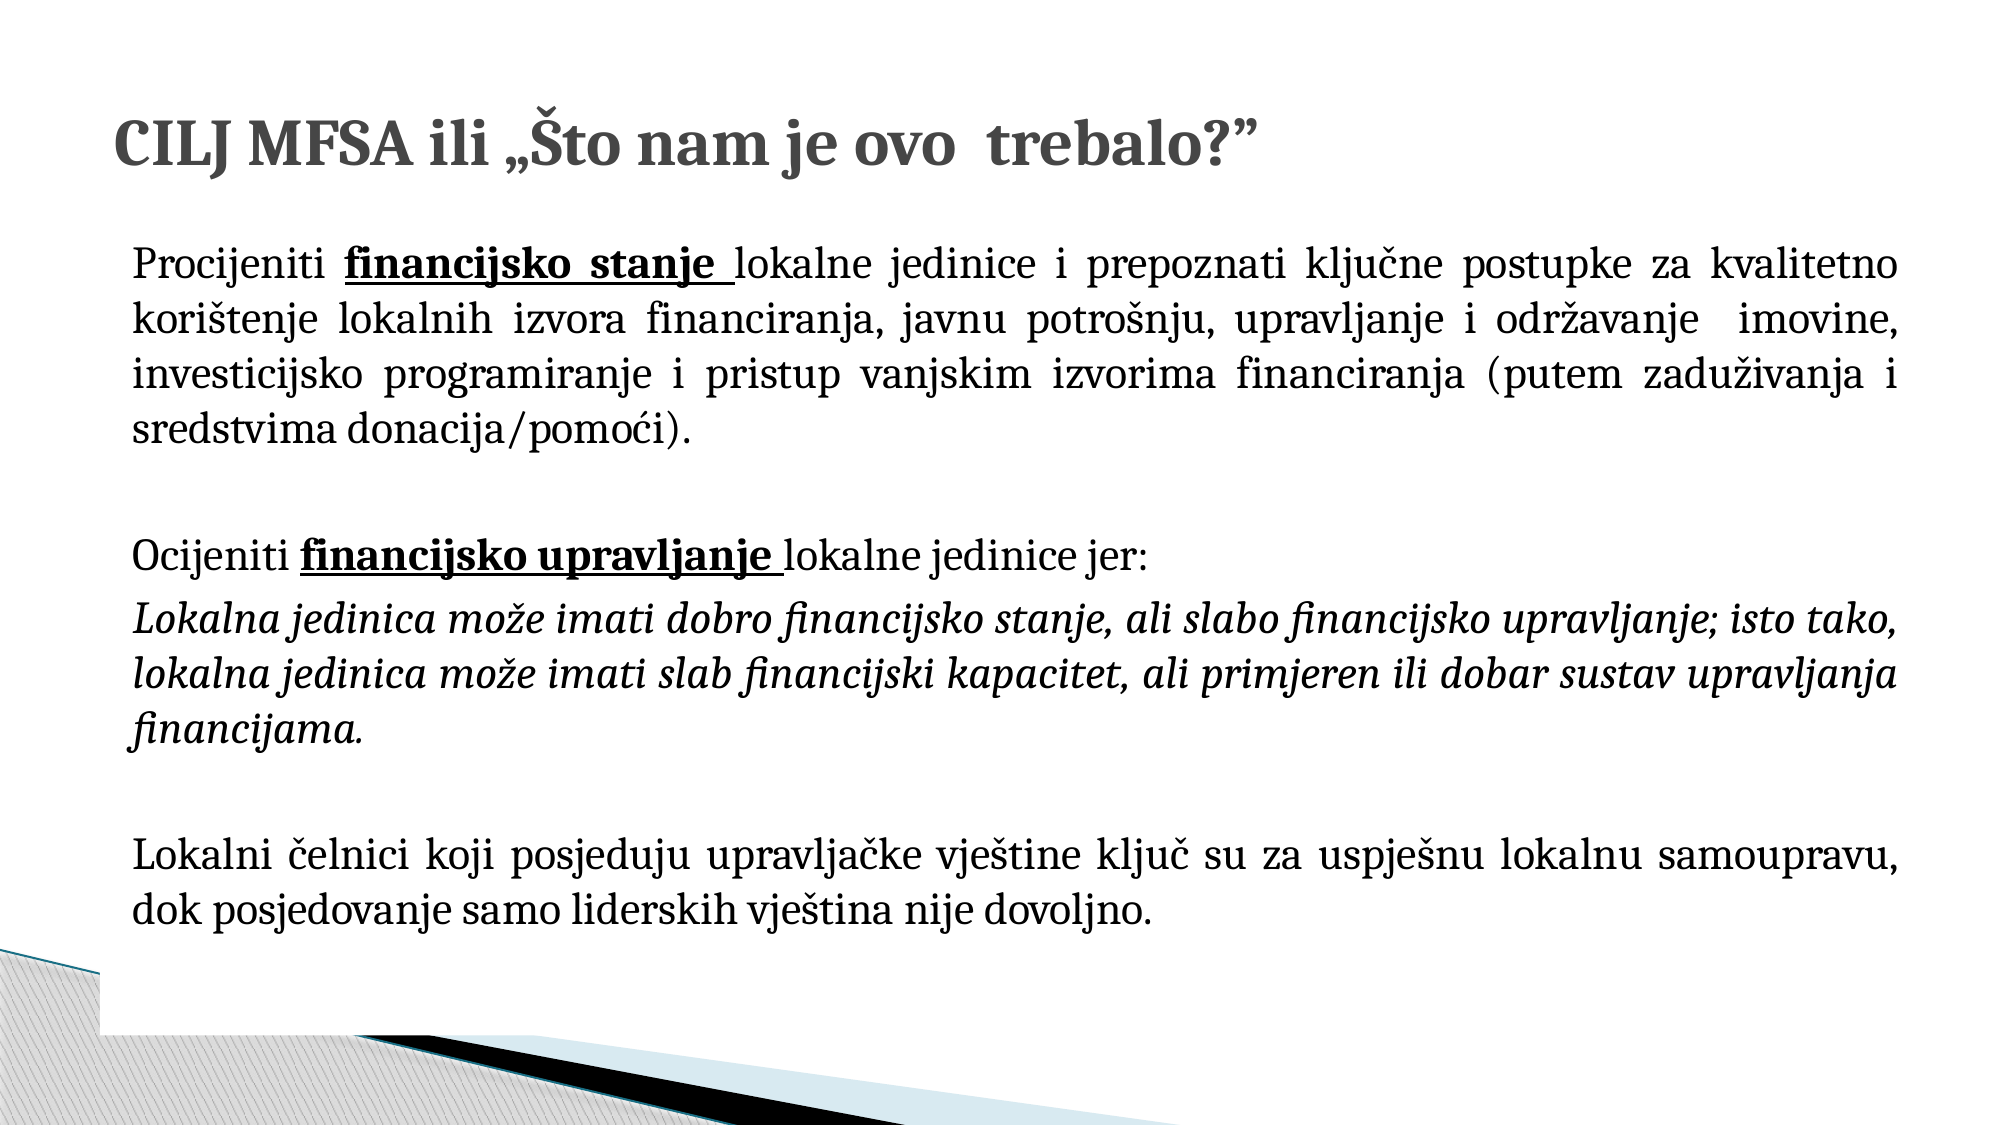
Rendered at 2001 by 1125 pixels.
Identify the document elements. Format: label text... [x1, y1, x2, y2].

title CILJ MFSA ili „Što nam je ovo trebalo?” [99, 45, 1900, 233]
list Procijeniti financijsko stanje lokalne jedinice i prepoznati ključne postupke za kvalitetno korištenje lokalnih izvora financiranja, javnu potrošnju, upravljanje i održavanje imovine, investicijsko programiranje i pristup vanjskim izvorima financiranja (putem zaduživanja i sredstvima donacija/pomoći). Ocijeniti financijsko upravljanje lokalne jedinice jer: Lokalna jedinica može imati dobro financijsko stanje, ali slabo financijsko upravljanje; isto tako, lokalna jedinica može imati slab financijski kapacitet, ali primjeren ili dobar sustav upravljanja financijama. Lokalni čelnici koji posjeduju upravljačke vještine ključ su za uspješnu lokalnu samoupravu, dok posjedovanje samo liderskih vještina nije dovoljno. [99, 225, 1915, 1036]
